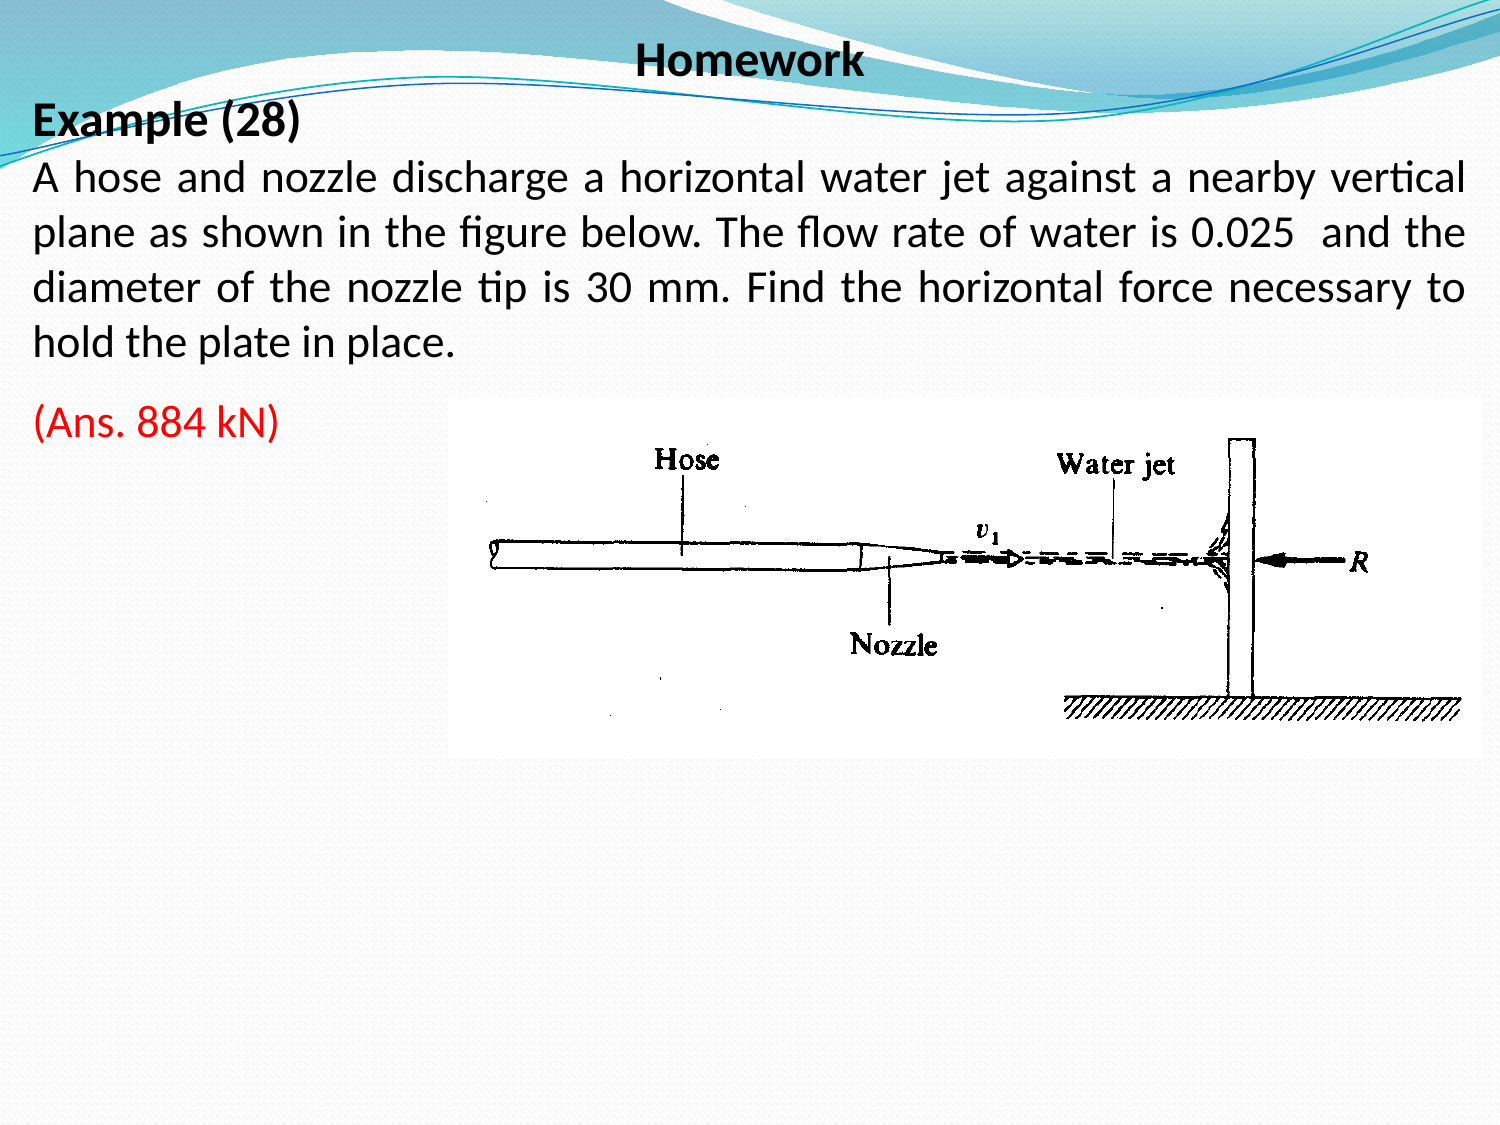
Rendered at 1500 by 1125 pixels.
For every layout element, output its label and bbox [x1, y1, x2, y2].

picture [448, 396, 1483, 759]
